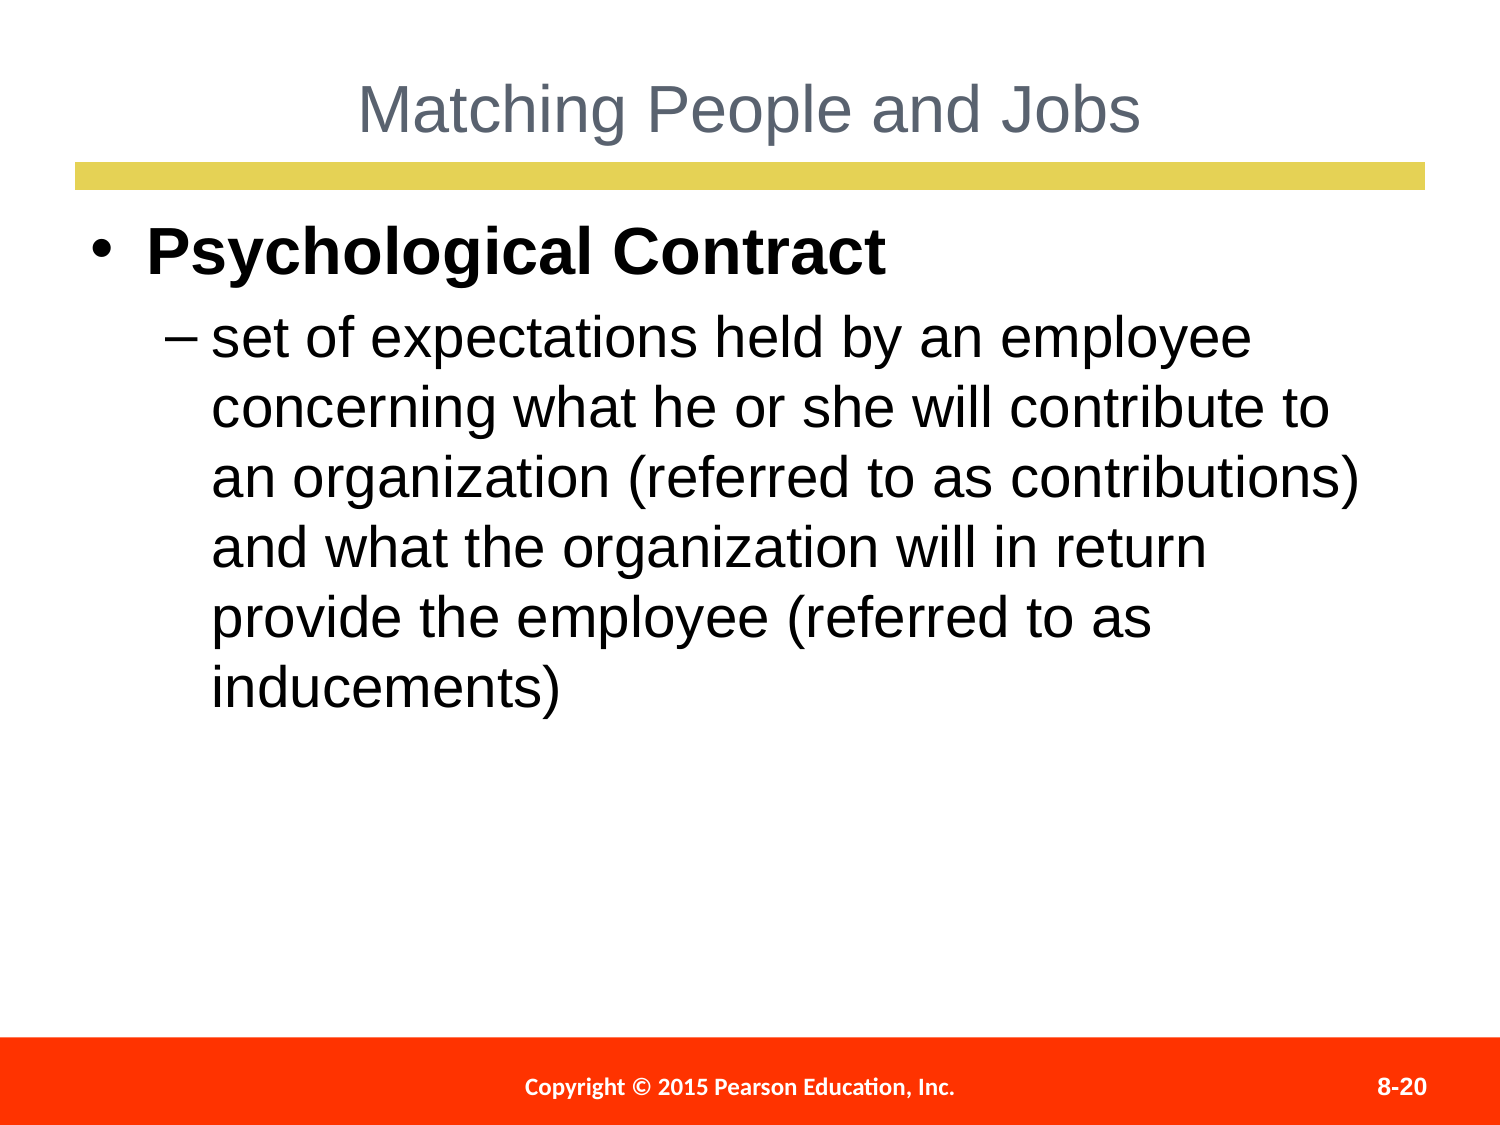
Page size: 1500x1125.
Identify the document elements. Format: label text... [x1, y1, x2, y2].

list Psychological Contract set of expectations held by an employee concerning what he or she will contribute to an organization (referred to as contributions) and what the organization will in return provide the employee (referred to as inducements) [74, 199, 1426, 1006]
title Matching People and Jobs [74, 12, 1426, 199]
